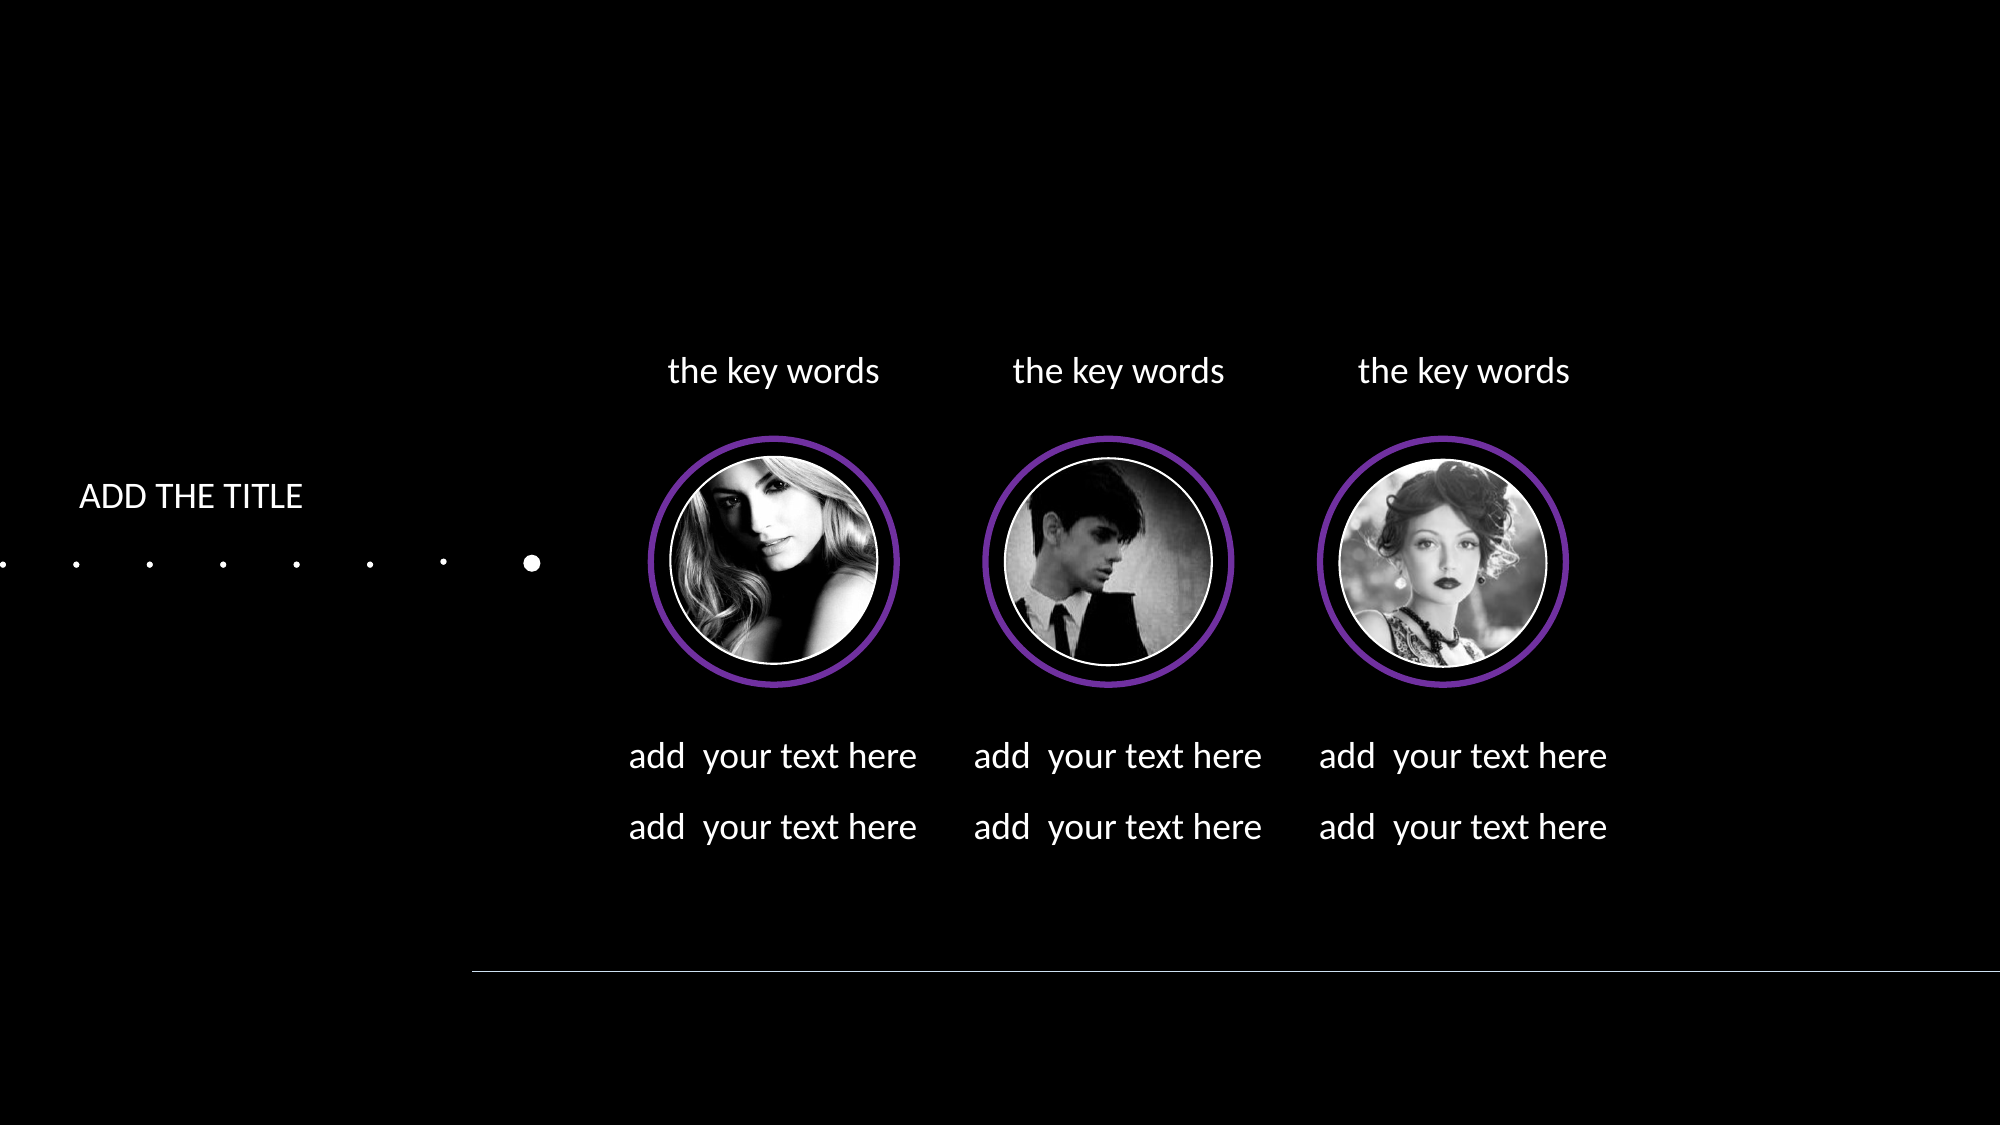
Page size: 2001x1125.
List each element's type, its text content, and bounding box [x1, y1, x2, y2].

text_box the key words [1303, 338, 1625, 399]
text_box [522, 553, 542, 573]
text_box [985, 438, 1232, 685]
text_box ADD THE TITLE [44, 463, 338, 524]
text_box add your text here [613, 723, 934, 784]
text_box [1320, 438, 1566, 685]
text_box add your text here [613, 794, 934, 855]
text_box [0, 558, 447, 568]
text_box the key words [958, 338, 1279, 399]
text_box add your text here [1303, 723, 1625, 784]
text_box add your text here [958, 723, 1279, 784]
text_box the key words [613, 338, 934, 399]
text_box add your text here [1303, 794, 1625, 855]
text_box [650, 438, 897, 685]
text_box add your text here [958, 794, 1279, 855]
